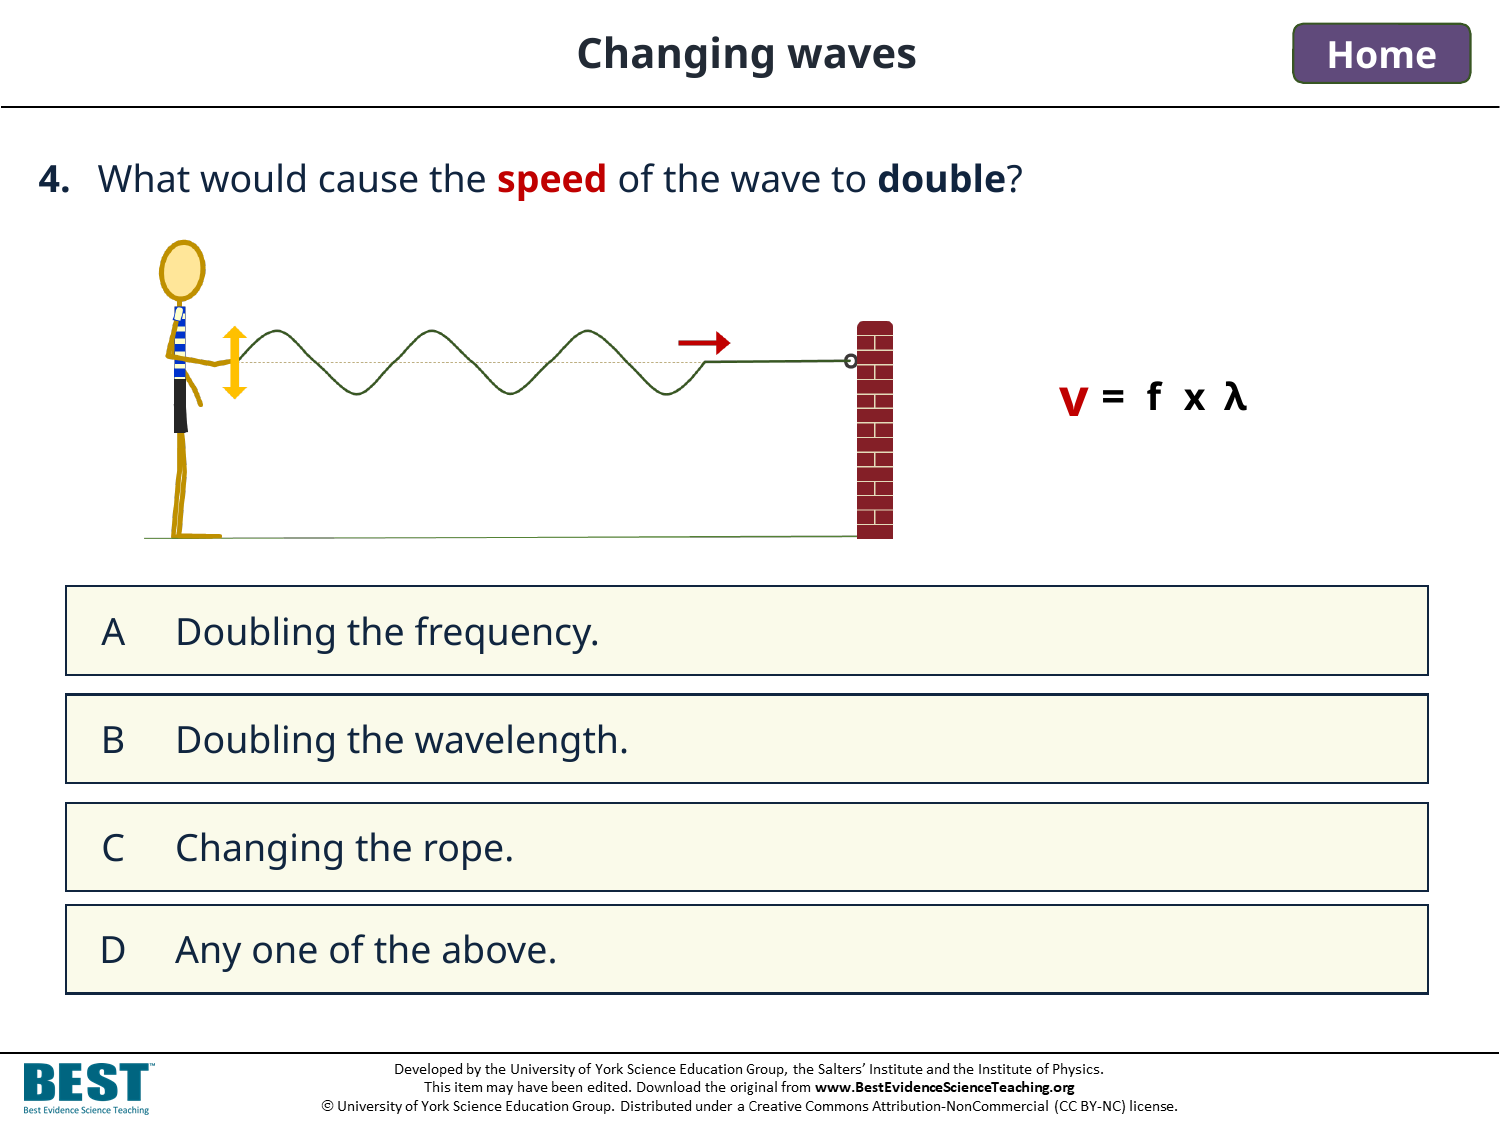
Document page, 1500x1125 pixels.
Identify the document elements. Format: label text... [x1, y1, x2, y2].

text_box Changing waves [23, 4, 1471, 99]
picture [0, 106, 1500, 1125]
text_box Home [1292, 22, 1472, 84]
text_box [1044, 357, 1264, 428]
